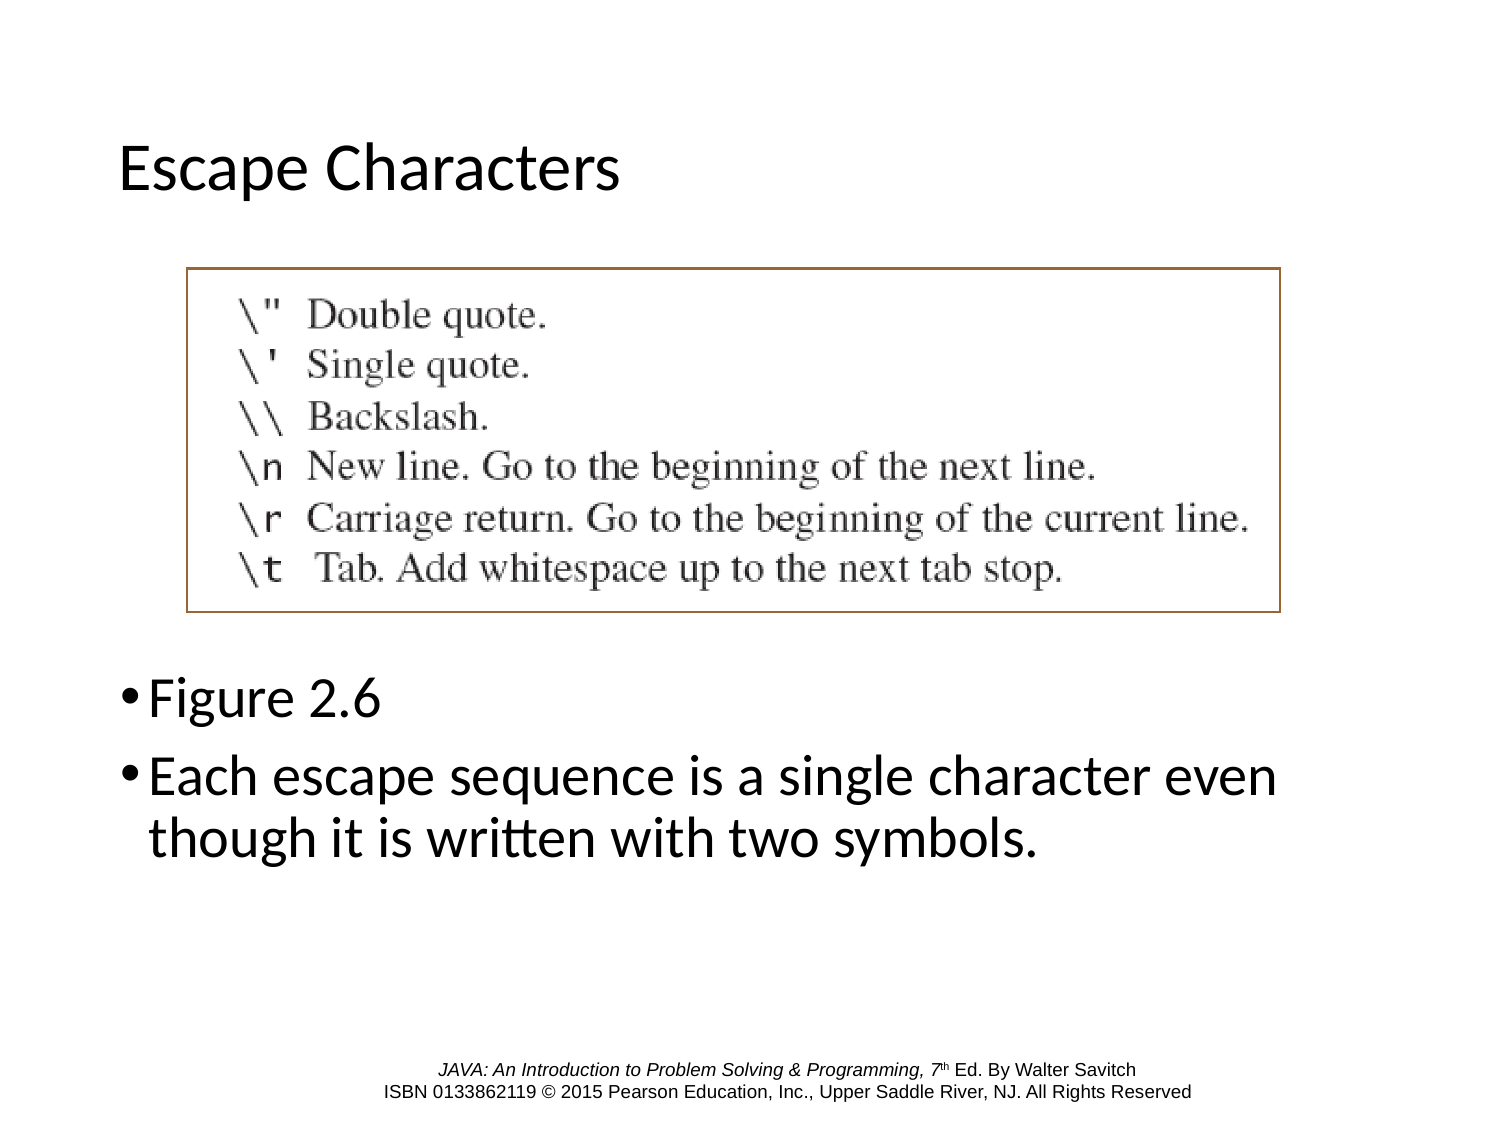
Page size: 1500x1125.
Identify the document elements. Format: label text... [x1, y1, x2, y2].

picture [187, 269, 1280, 612]
title Escape Characters [103, 59, 1397, 278]
list Figure 2.6 Each escape sequence is a single character even though it is written with two symbols. [105, 659, 1425, 966]
